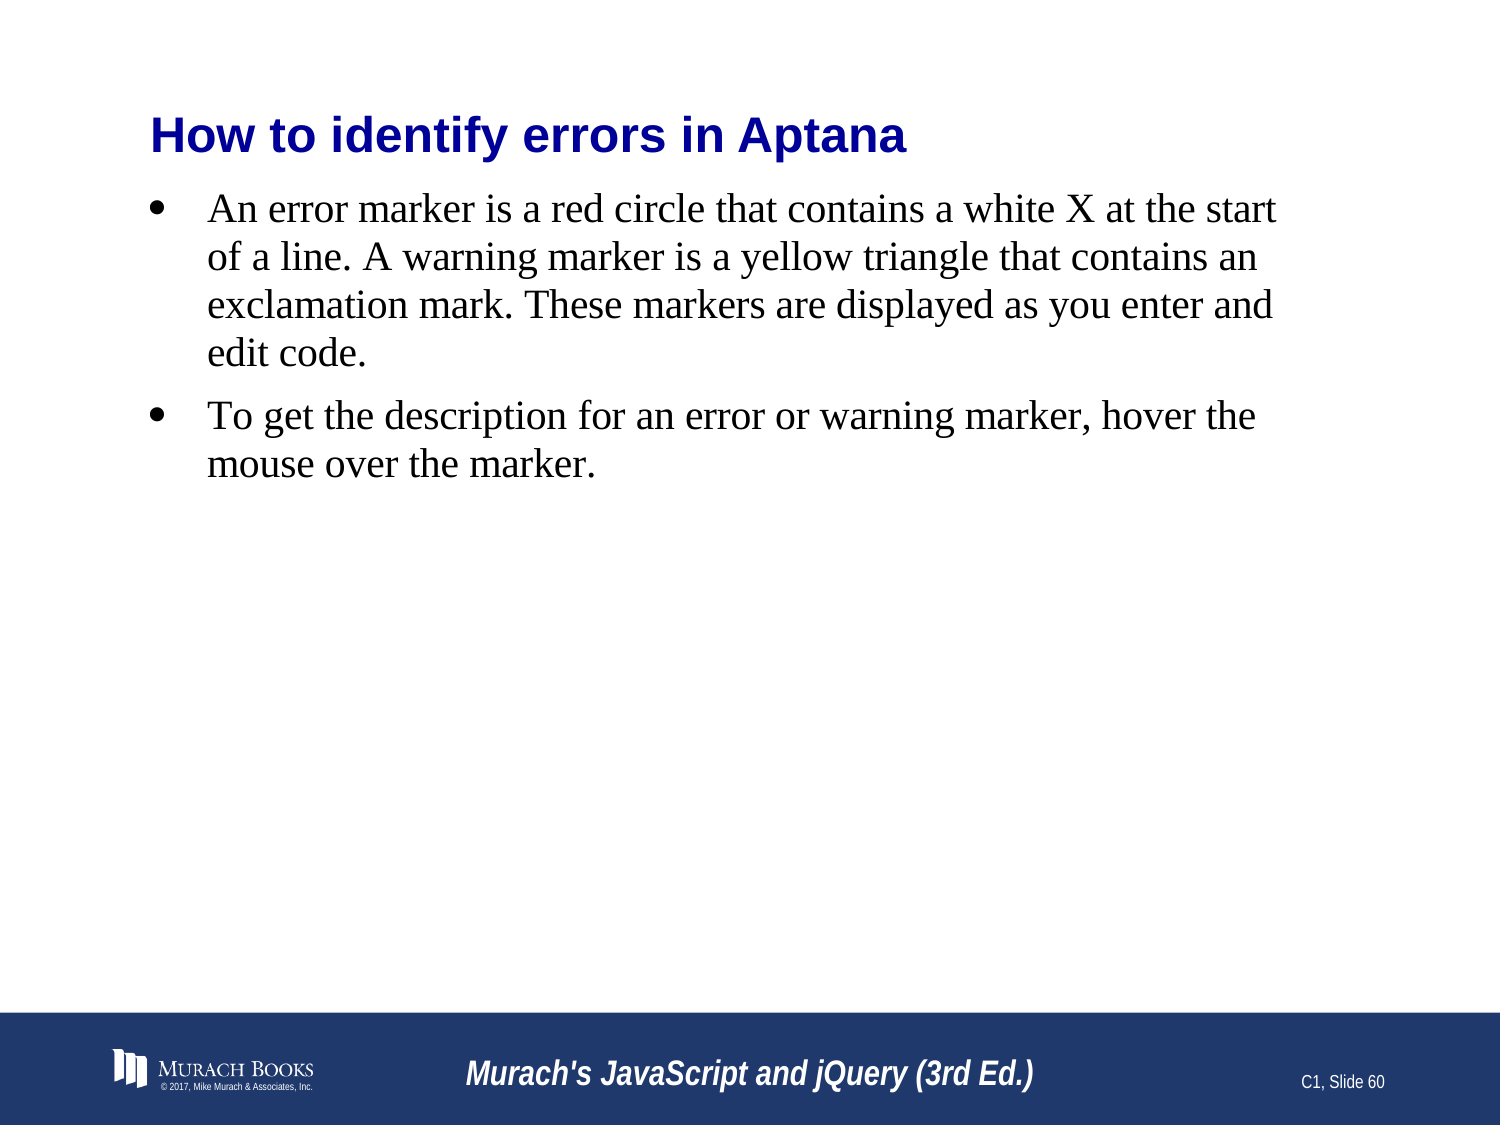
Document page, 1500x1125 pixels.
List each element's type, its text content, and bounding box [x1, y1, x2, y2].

footer © 2017, Mike Murach & Associates, Inc. [12, 1025, 463, 1100]
slide_number C1, Slide 60 [1087, 1025, 1400, 1100]
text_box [149, 181, 1348, 501]
slide_number Murach's JavaScript and jQuery (3rd Ed.) [463, 1025, 1050, 1100]
title How to identify errors in Aptana [150, 102, 1350, 164]
